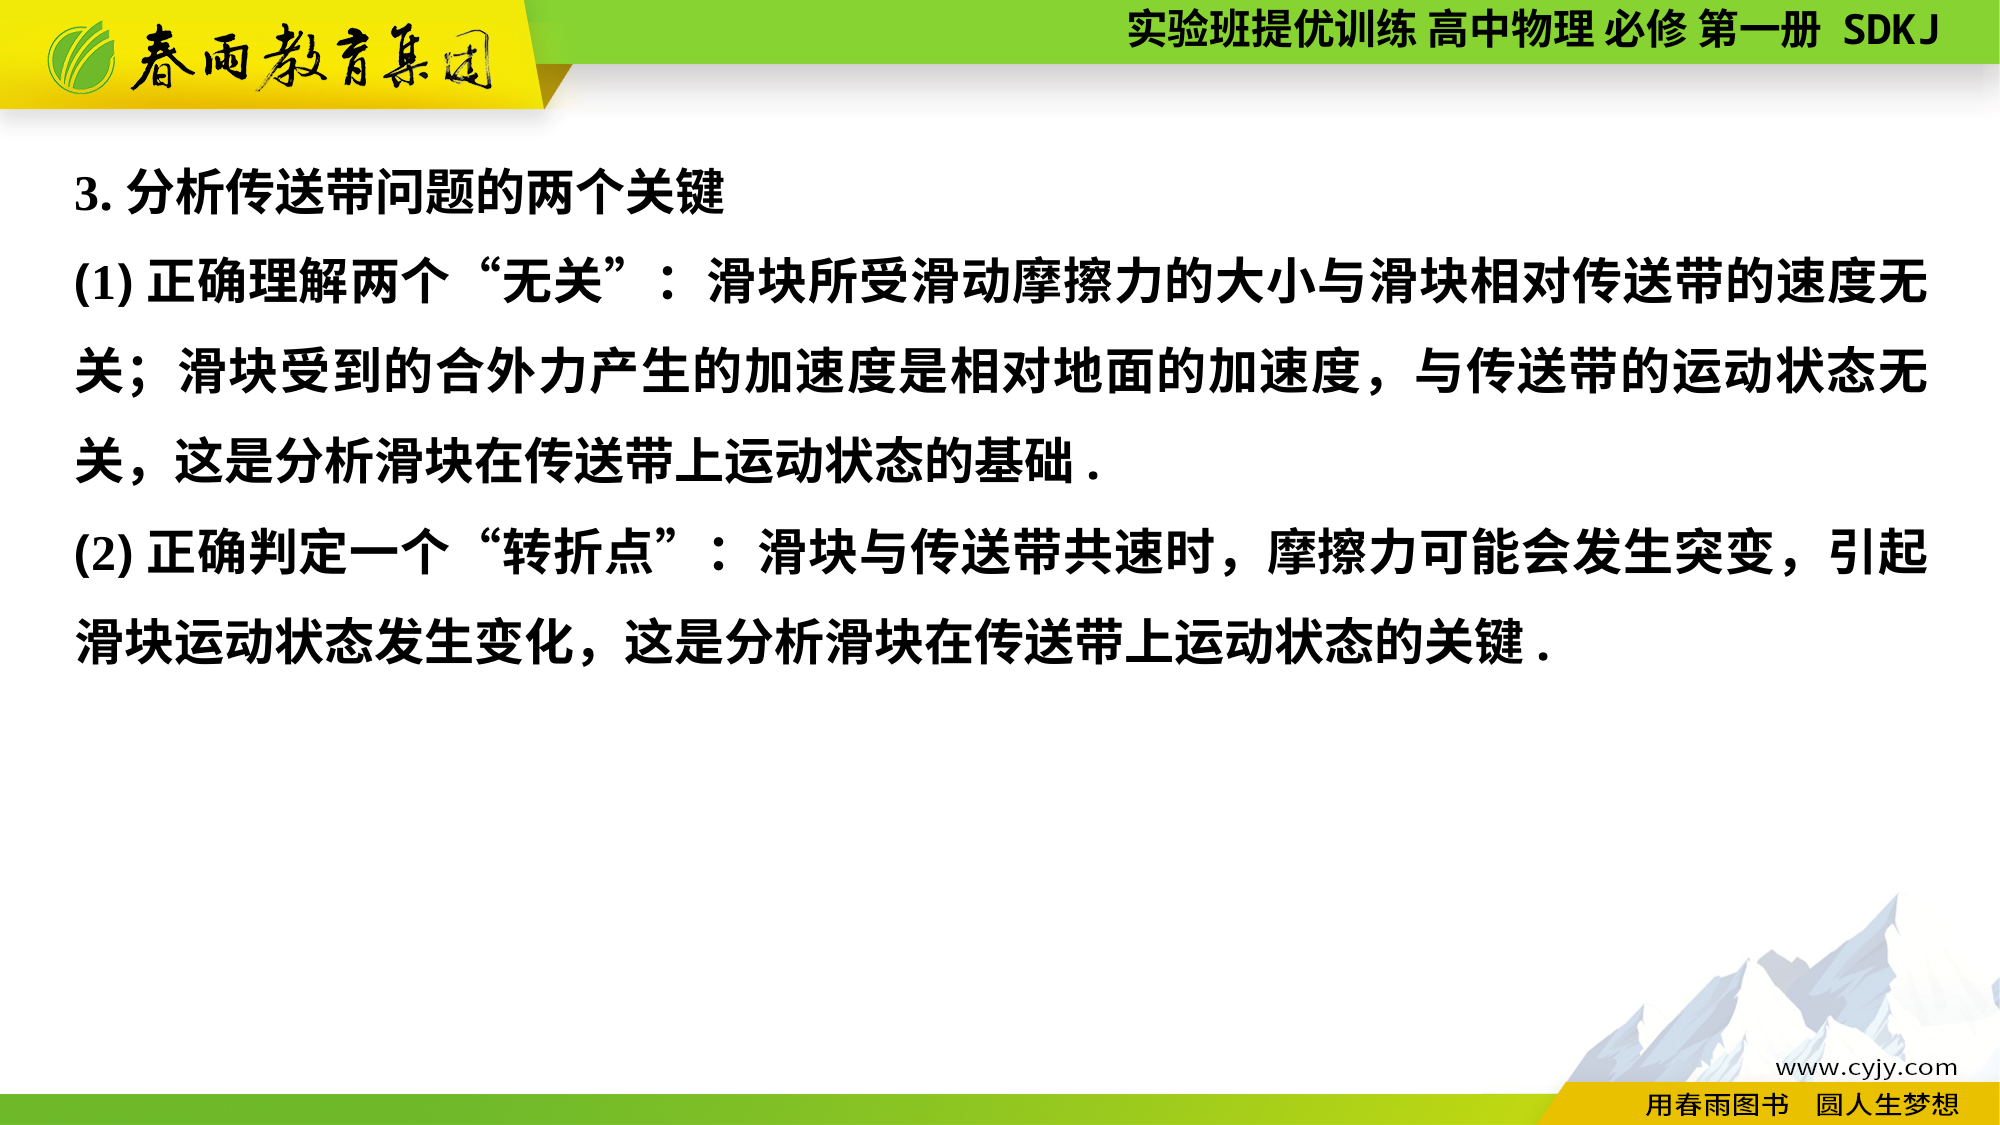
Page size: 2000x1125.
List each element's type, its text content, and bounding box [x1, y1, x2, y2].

picture [0, 0, 2000, 1125]
list 3.分析传送带问题的两个关键 (1)正确理解两个“无关”：滑块所受滑动摩擦力的大小与滑块相对传送带的速度无关；滑块受到的合外力产生的加速度是相对地面的加速度，与传送带的运动状态无关，这是分析滑块在传送带上运动状态的基础. (2)正确判定一个“转折点”：滑块与传送带共速时，摩擦力可能会发生突变，引起滑块运动状态发生变化，这是分析滑块在传送带上运动状态的关键. [59, 122, 1944, 683]
